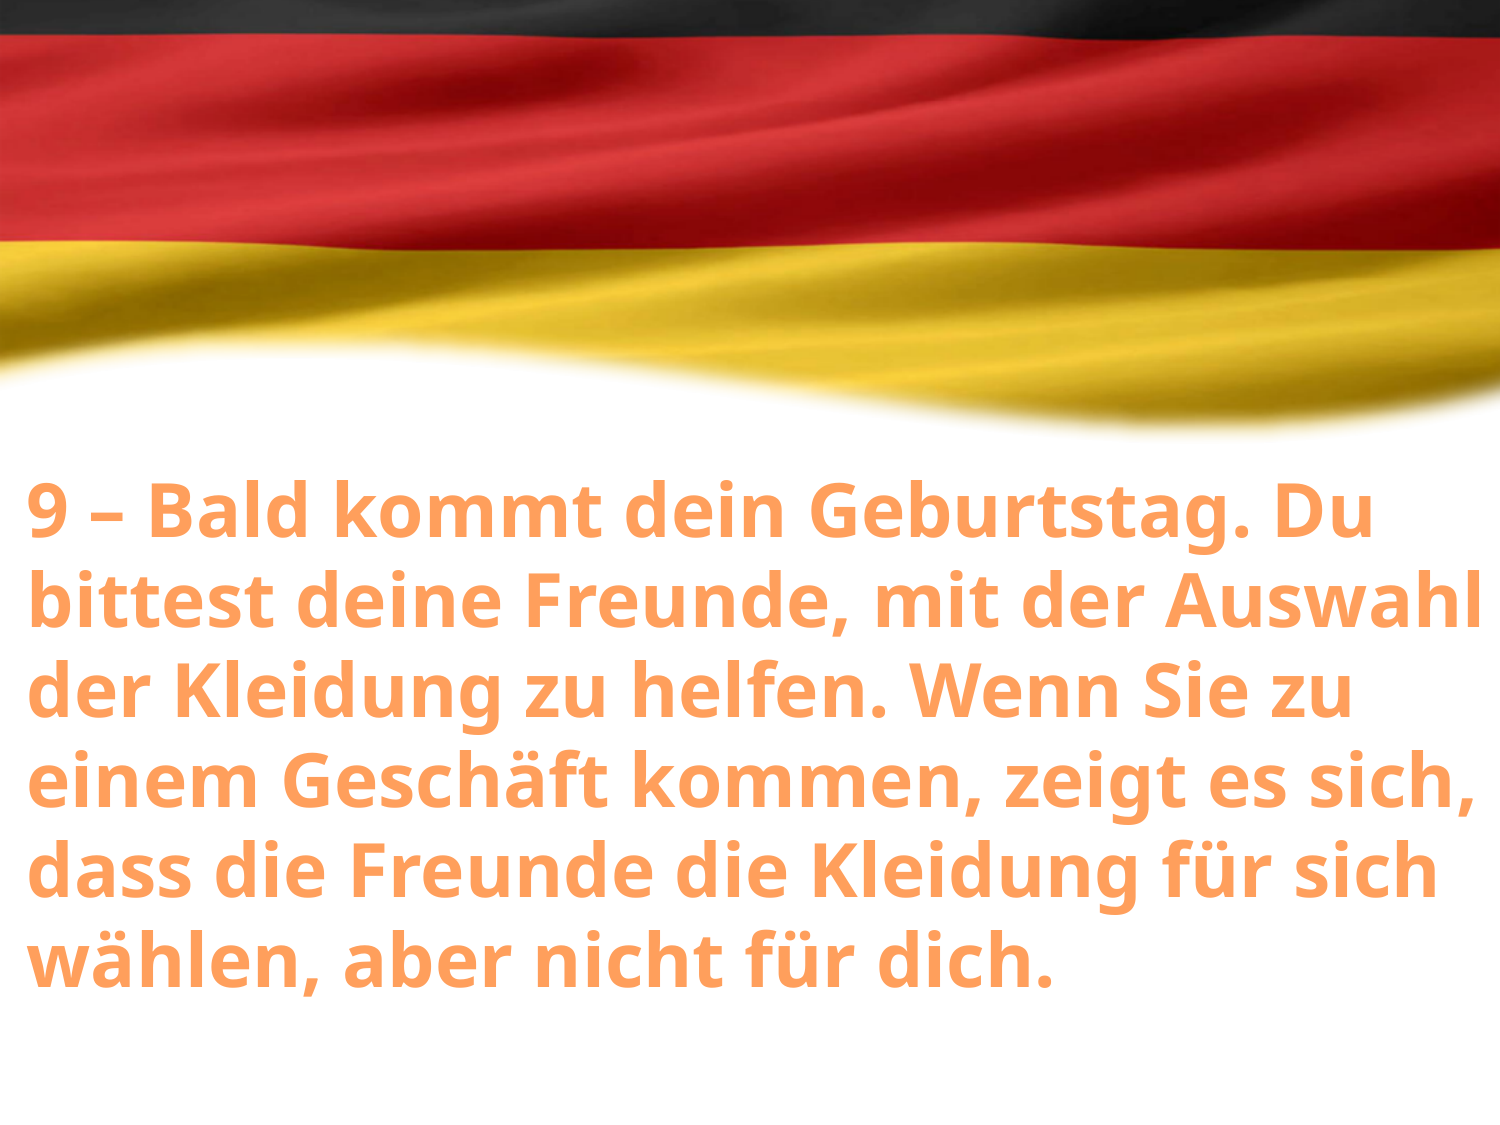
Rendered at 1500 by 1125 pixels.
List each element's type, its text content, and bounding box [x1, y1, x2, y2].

text_box 9 – Bald kommt dein Geburtstag. Du bittest deine Freunde, mit der Auswahl der Kleidung zu helfen. Wenn Sie zu einem Geschäft kommen, zeigt es sich, dass die Freunde die Kleidung für sich wählen, aber nicht für dich. [11, 454, 1500, 1100]
text_box [0, 0, 1500, 414]
